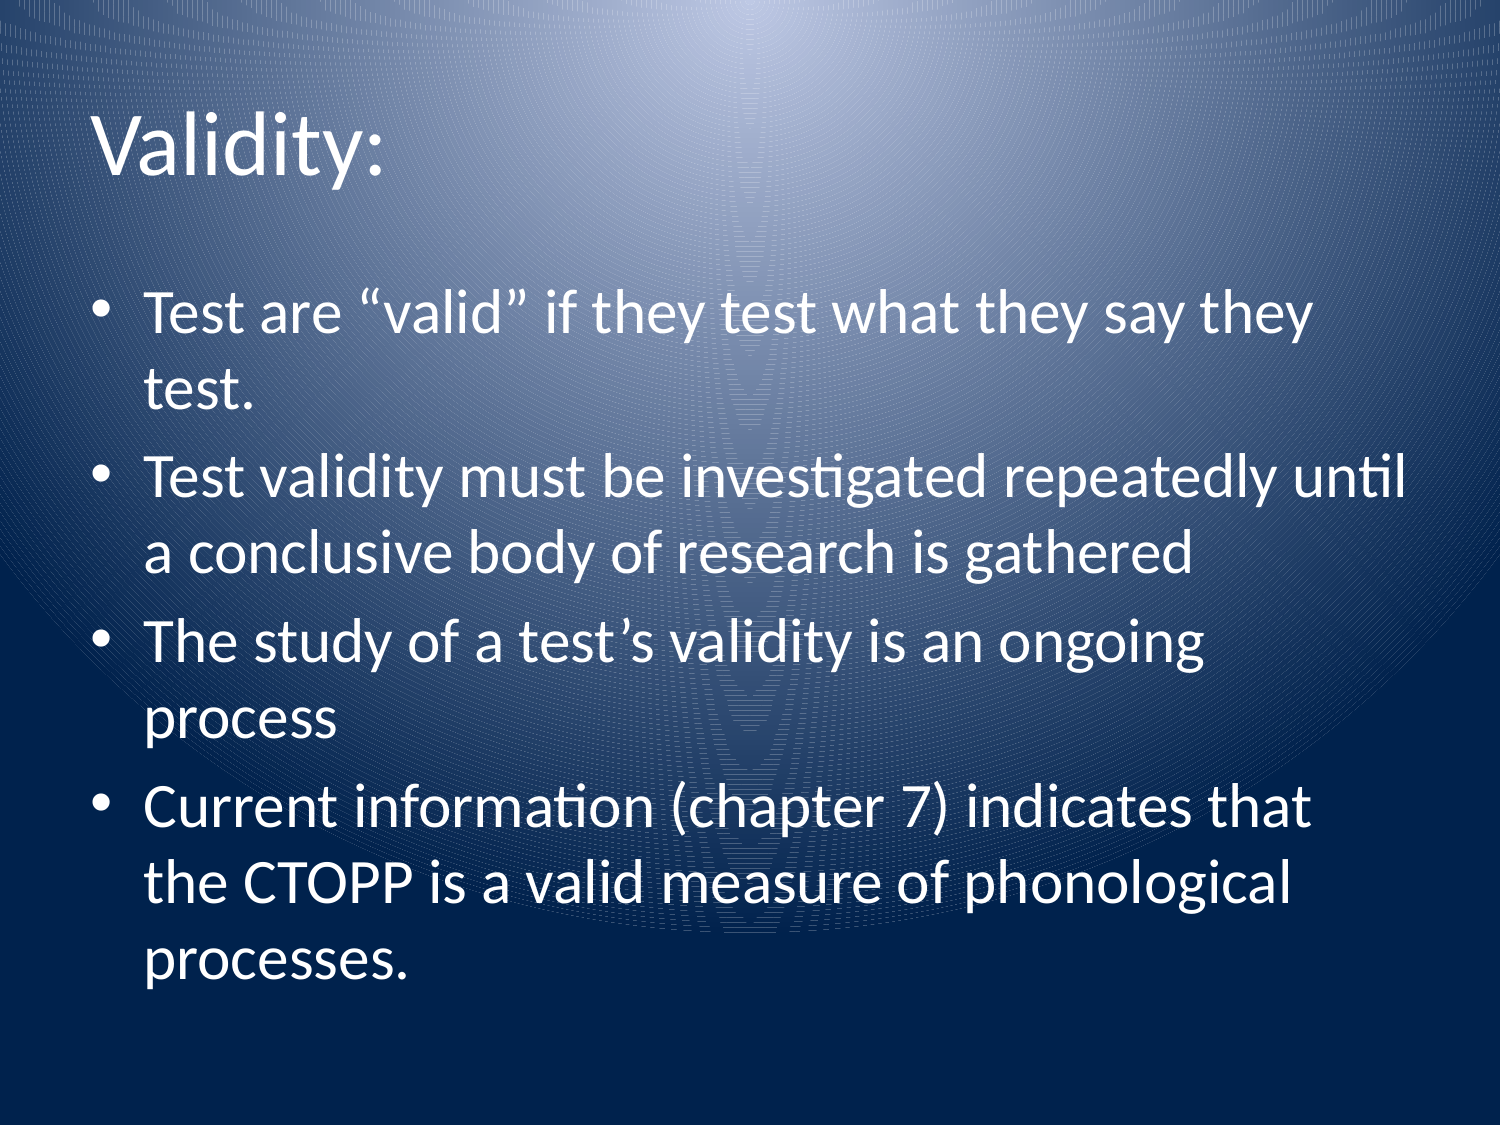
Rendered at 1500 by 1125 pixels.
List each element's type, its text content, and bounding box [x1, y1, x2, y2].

title Validity: [75, 45, 1425, 233]
list Test are “valid” if they test what they say they test. Test validity must be investigated repeatedly until a conclusive body of research is gathered The study of a test’s validity is an ongoing process Current information (chapter 7) indicates that the CTOPP is a valid measure of phonological processes. [75, 262, 1425, 1005]
